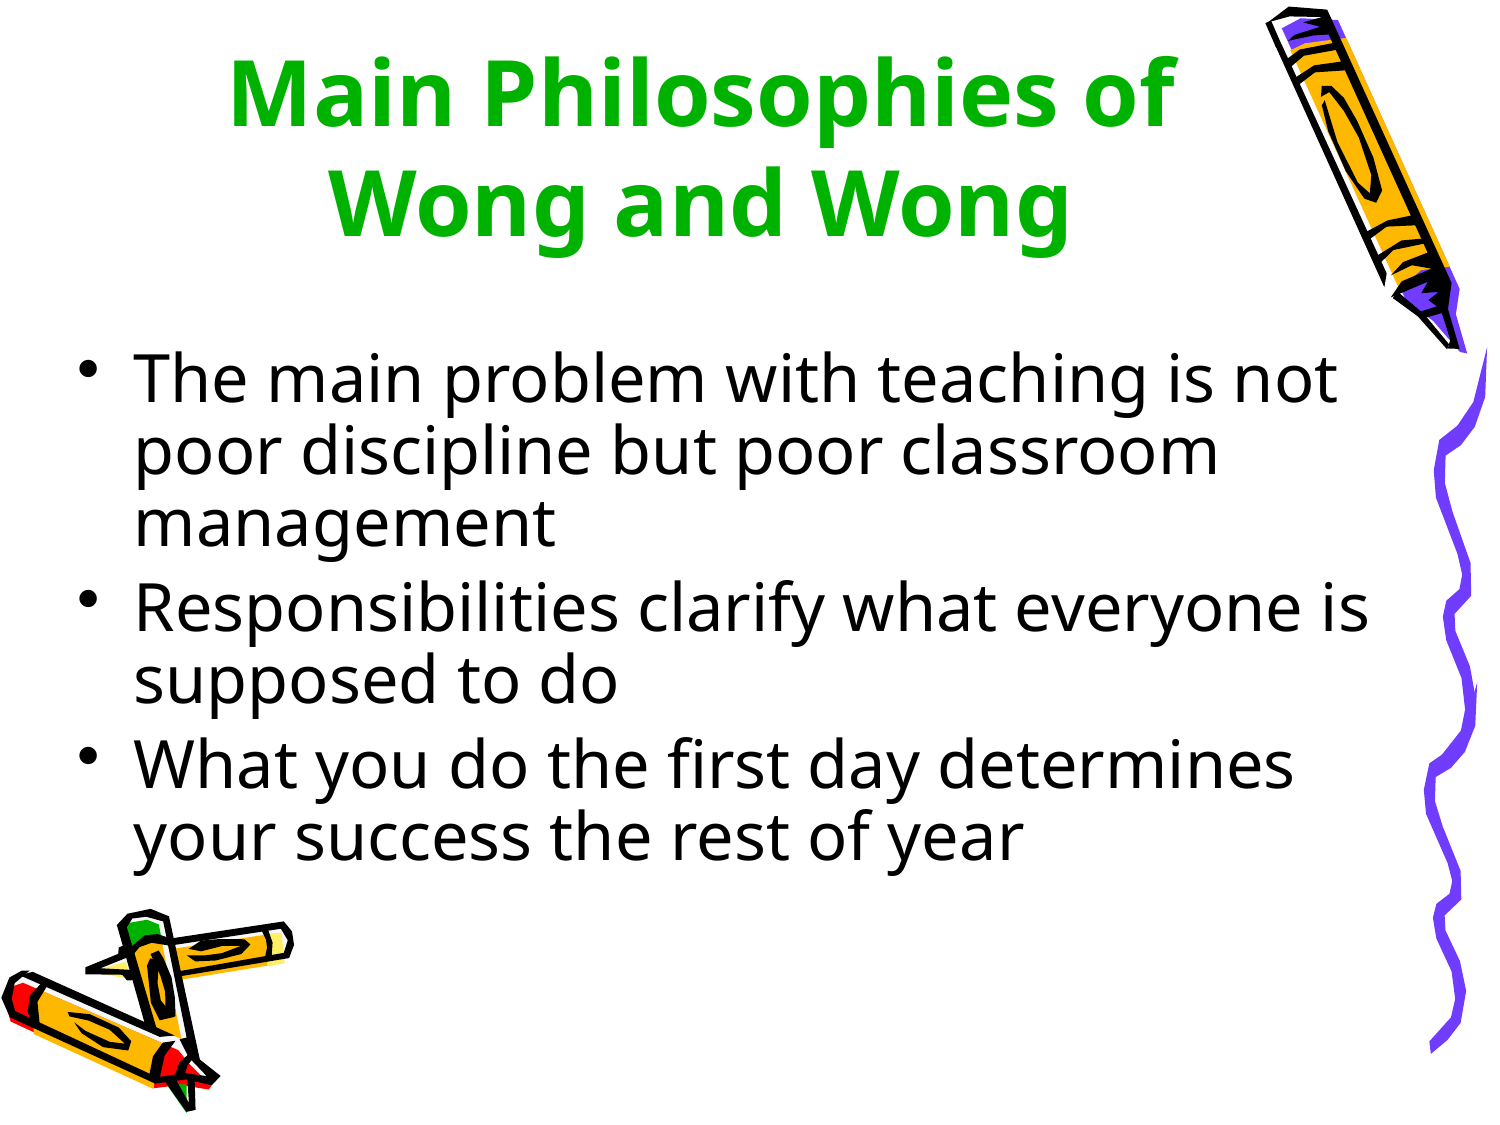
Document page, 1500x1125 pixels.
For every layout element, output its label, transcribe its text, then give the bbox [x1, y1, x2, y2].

list The main problem with teaching is not poor discipline but poor classroom management Responsibilities clarify what everyone is supposed to do What you do the first day determines your success the rest of year [62, 337, 1388, 938]
title Main Philosophies of Wong and Wong [137, 124, 1265, 263]
